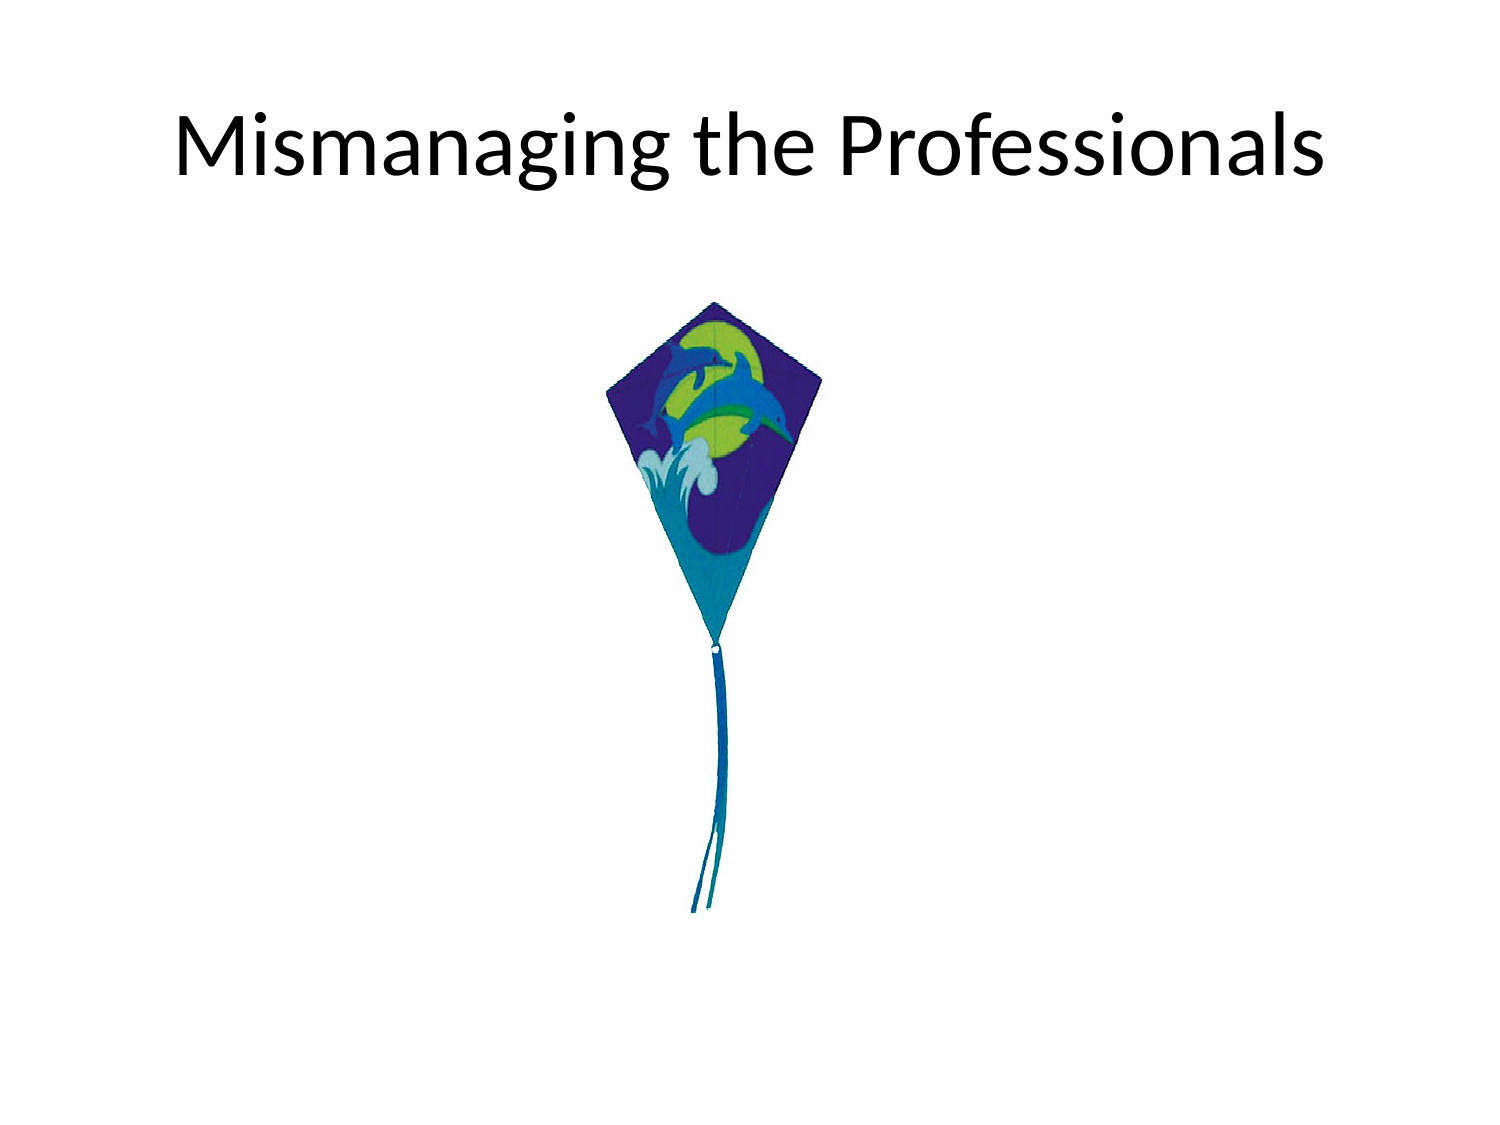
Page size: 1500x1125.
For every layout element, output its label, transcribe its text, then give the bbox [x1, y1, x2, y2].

picture [487, 274, 919, 913]
title Mismanaging the Professionals [75, 45, 1425, 233]
